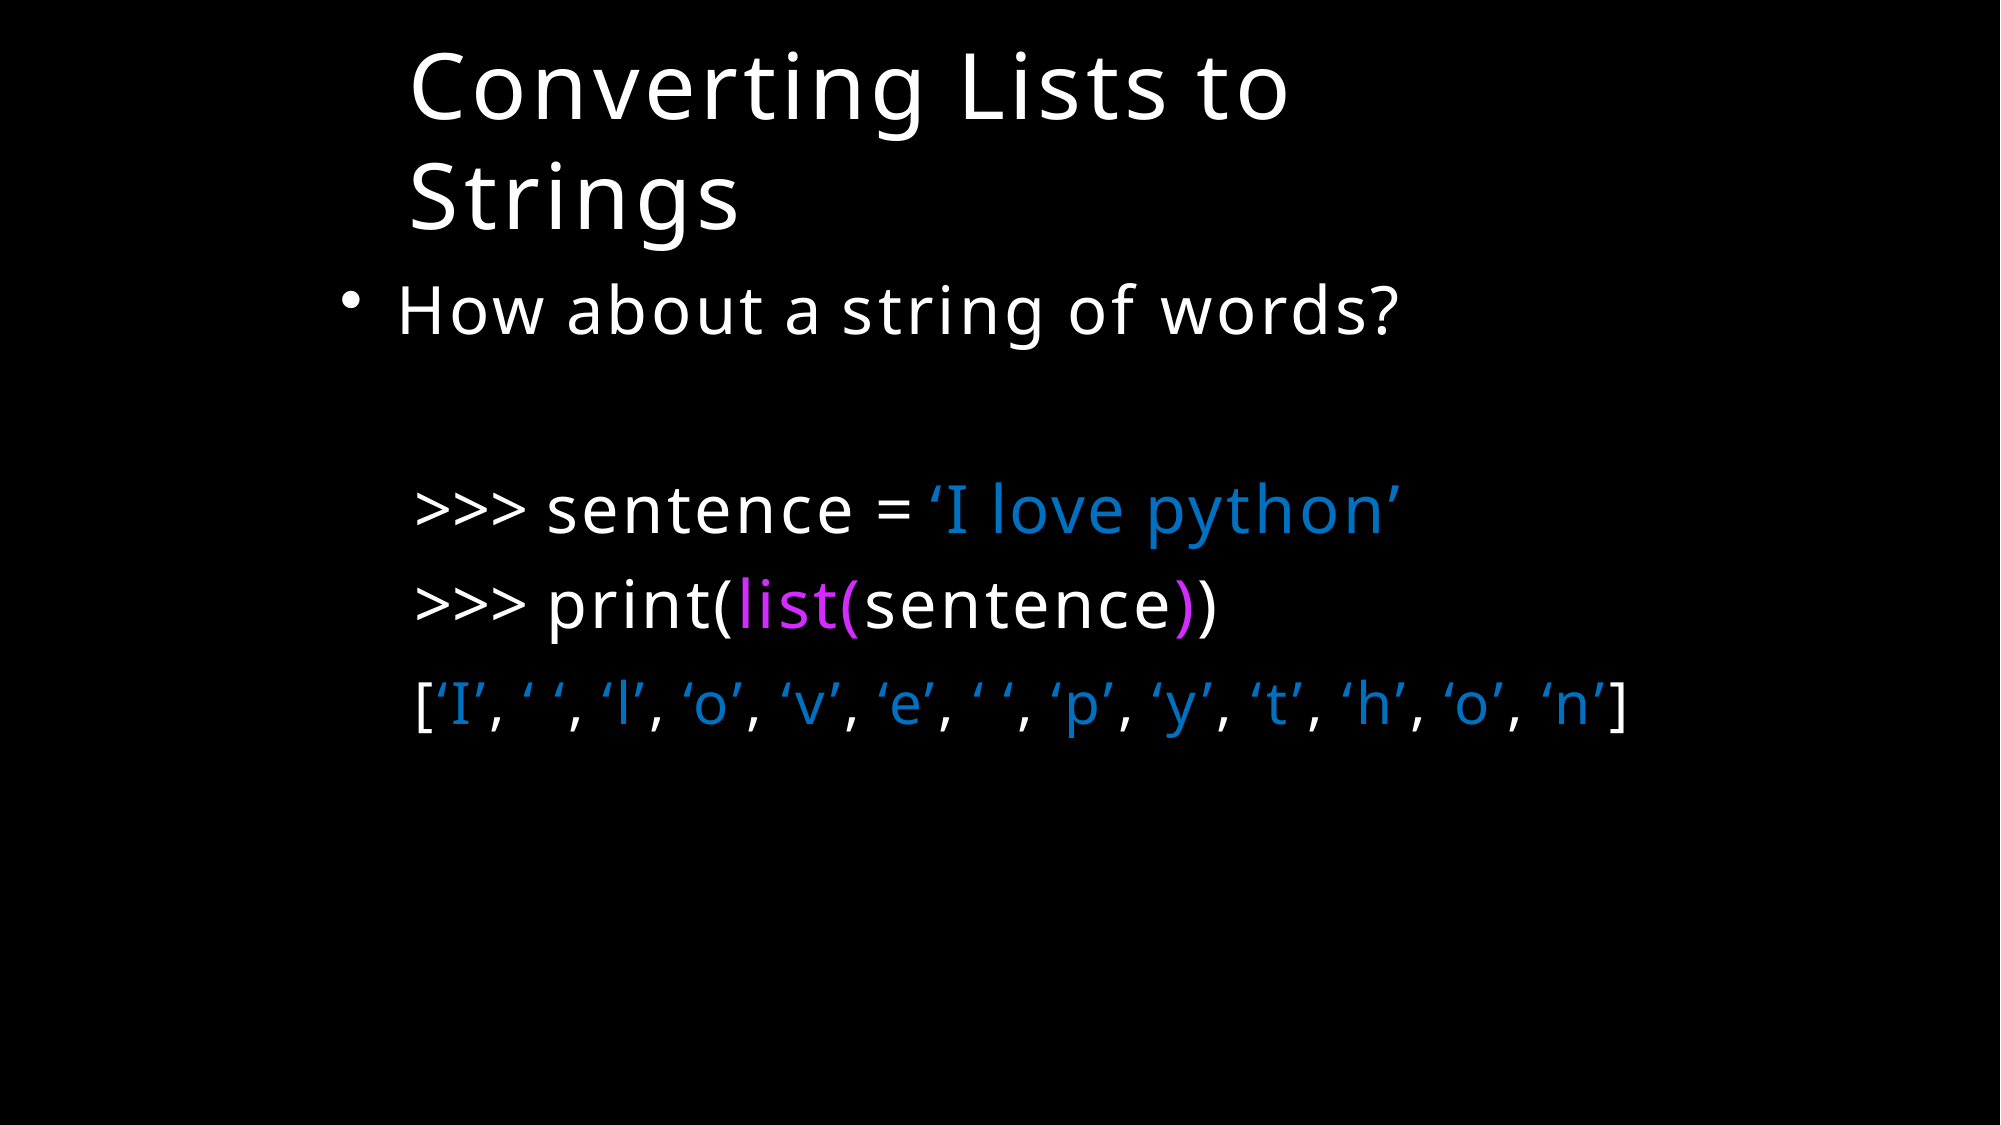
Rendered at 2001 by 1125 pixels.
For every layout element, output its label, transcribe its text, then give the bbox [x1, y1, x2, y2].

title Converting Lists to Strings [406, 25, 1593, 248]
text_box How about a string of words? >>> sentence = ‘I love python’ >>> print(list(sentence)) [‘I’, ‘ ‘, ‘l’, ‘o’, ‘v’, ‘e’, ‘ ‘, ‘p’, ‘y’, ‘t’, ‘h’, ‘o’, ‘n’] [337, 265, 1687, 737]
